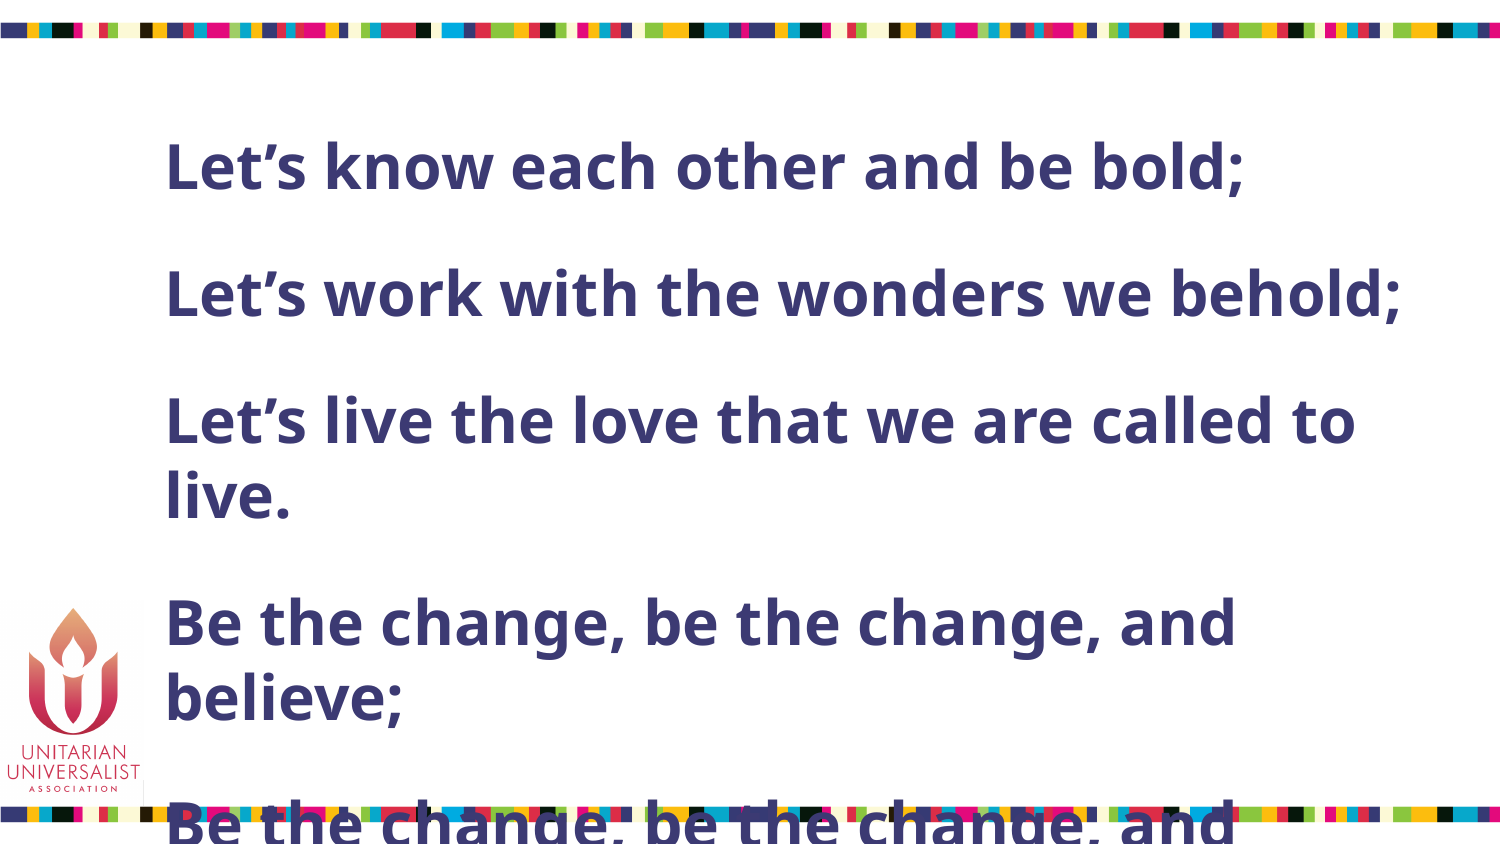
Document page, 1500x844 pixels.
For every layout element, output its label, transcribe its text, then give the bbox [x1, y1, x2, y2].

picture [0, 600, 1500, 824]
text_box Let’s know each other and be bold; Let’s work with the wonders we behold; Let’s live the love that we are called to live. Be the change, be the change, and believe; Be the change, be the change, and believe. [149, 112, 1493, 805]
picture [0, 22, 1500, 40]
text_box Let’s know each other and be bold; Let’s work with the wonders we behold; Let’s live the love that we are called to live. Be the change, be the change, and believe; Be the change, be the change, and believe. [149, 832, 1493, 844]
